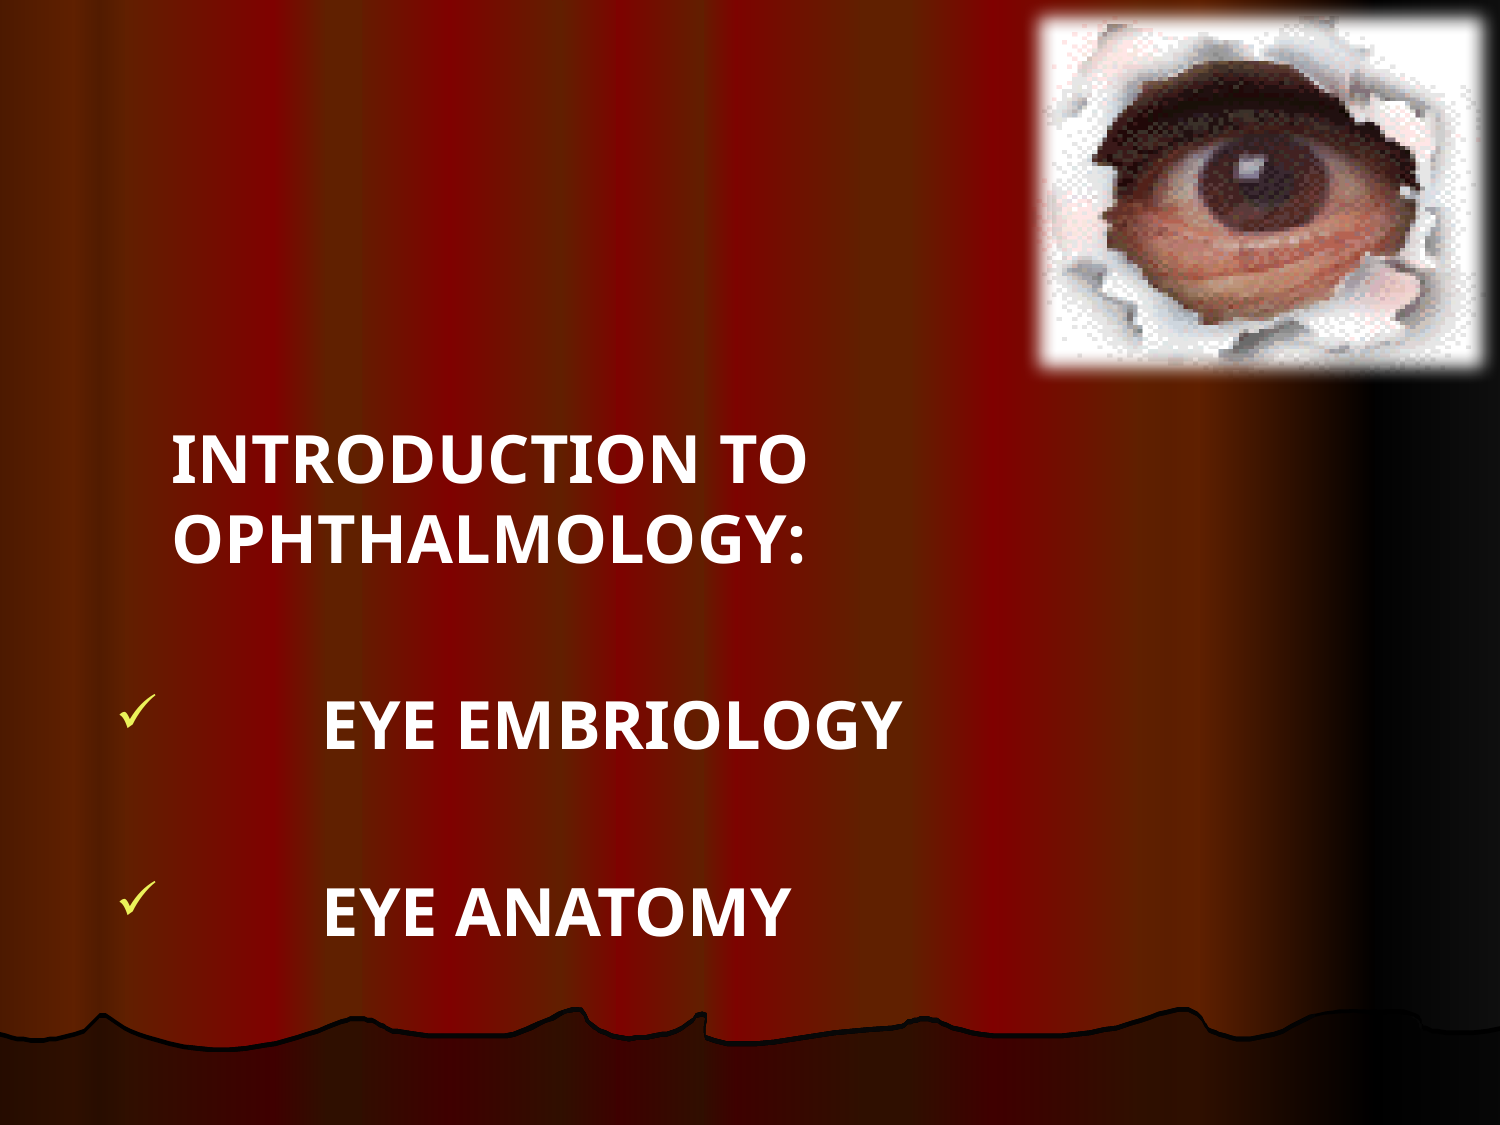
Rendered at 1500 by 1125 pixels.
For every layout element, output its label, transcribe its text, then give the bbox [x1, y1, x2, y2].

picture [1021, 0, 1500, 386]
list INTRODUCTION TO OPHTHALMOLOGY: EYE EMBRIOLOGY EYE ANATOMY [100, 408, 1451, 1125]
